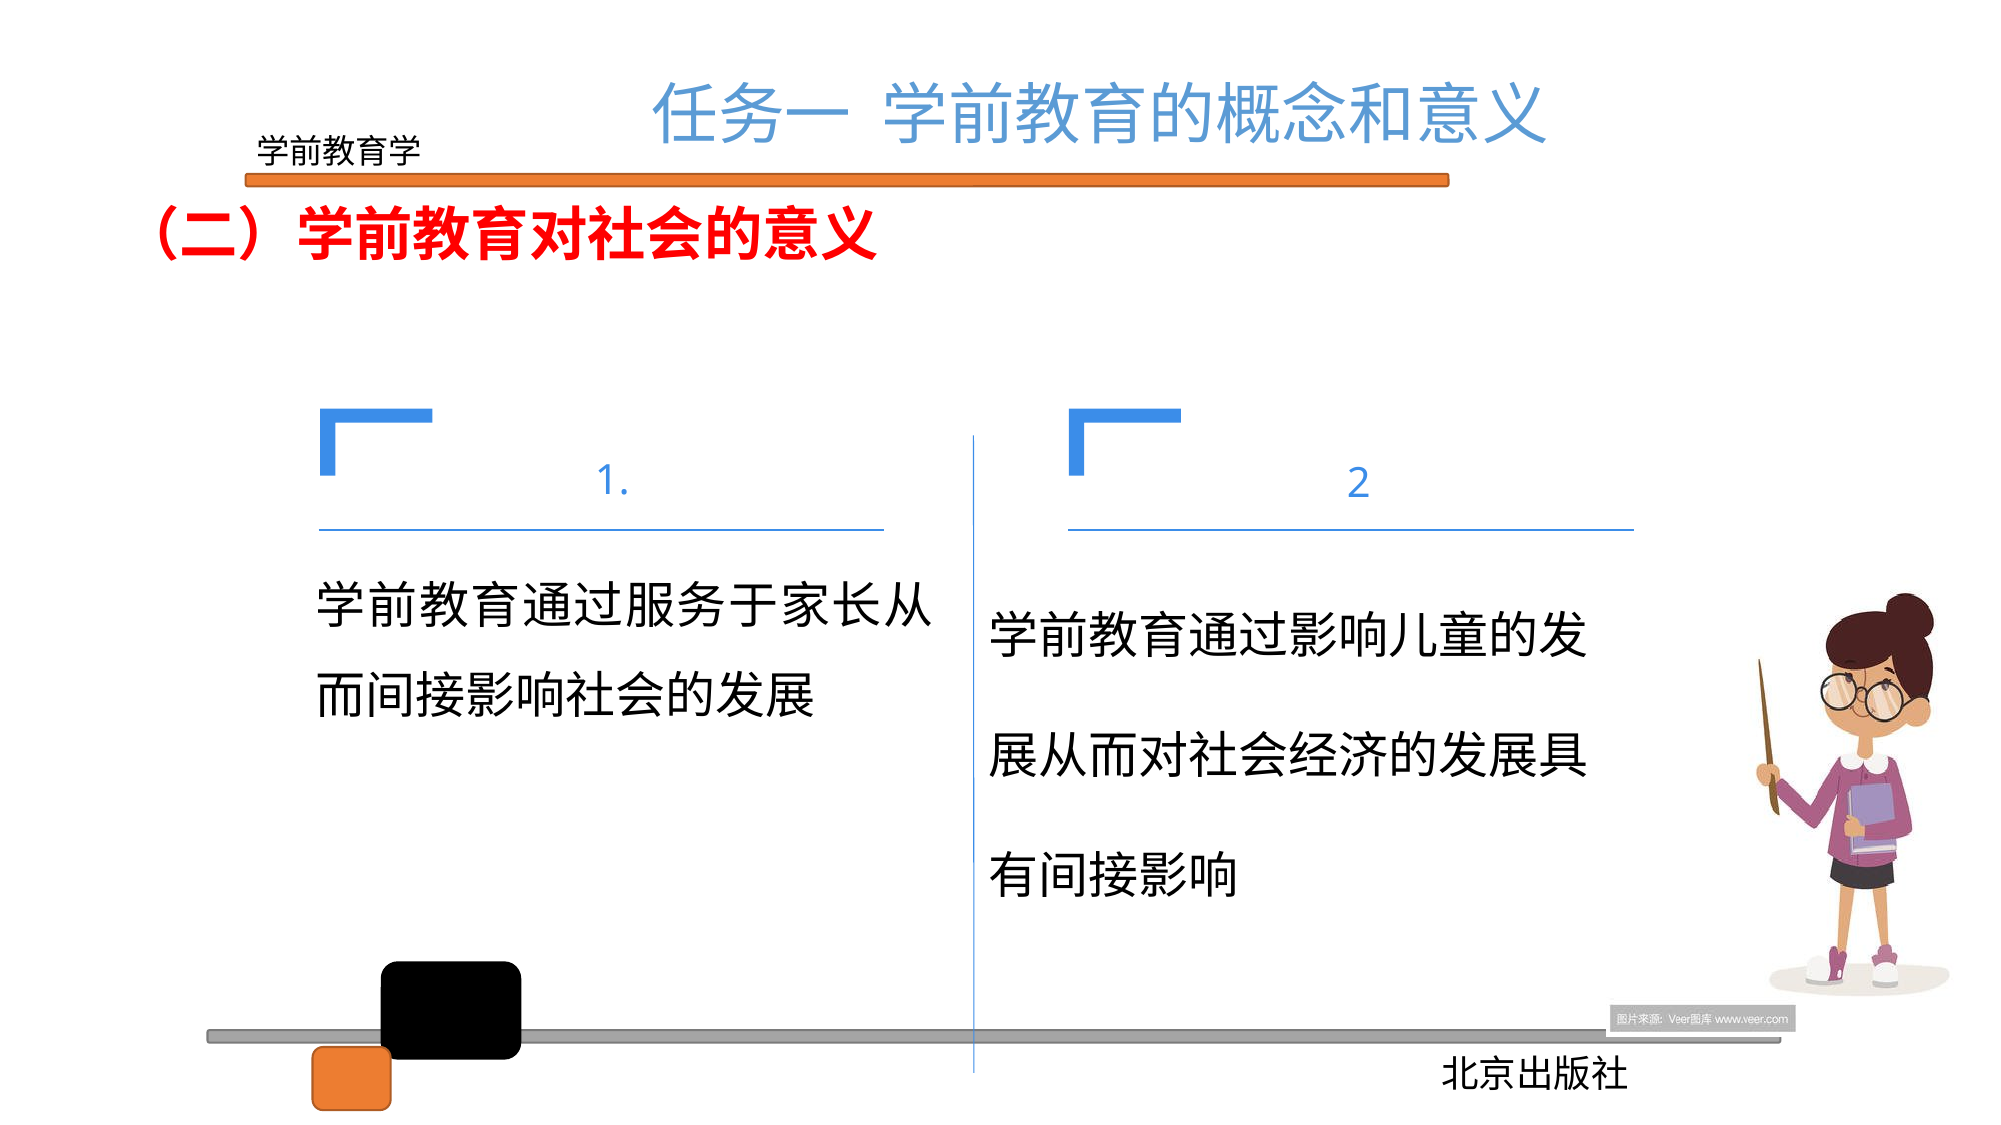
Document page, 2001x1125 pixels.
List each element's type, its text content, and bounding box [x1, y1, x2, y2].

text_box 任务一 学前教育的概念和意义 [636, 64, 1565, 160]
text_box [300, 408, 1647, 1073]
picture [1647, 494, 2000, 1037]
text_box （二）学前教育对社会的意义 [106, 189, 1933, 348]
